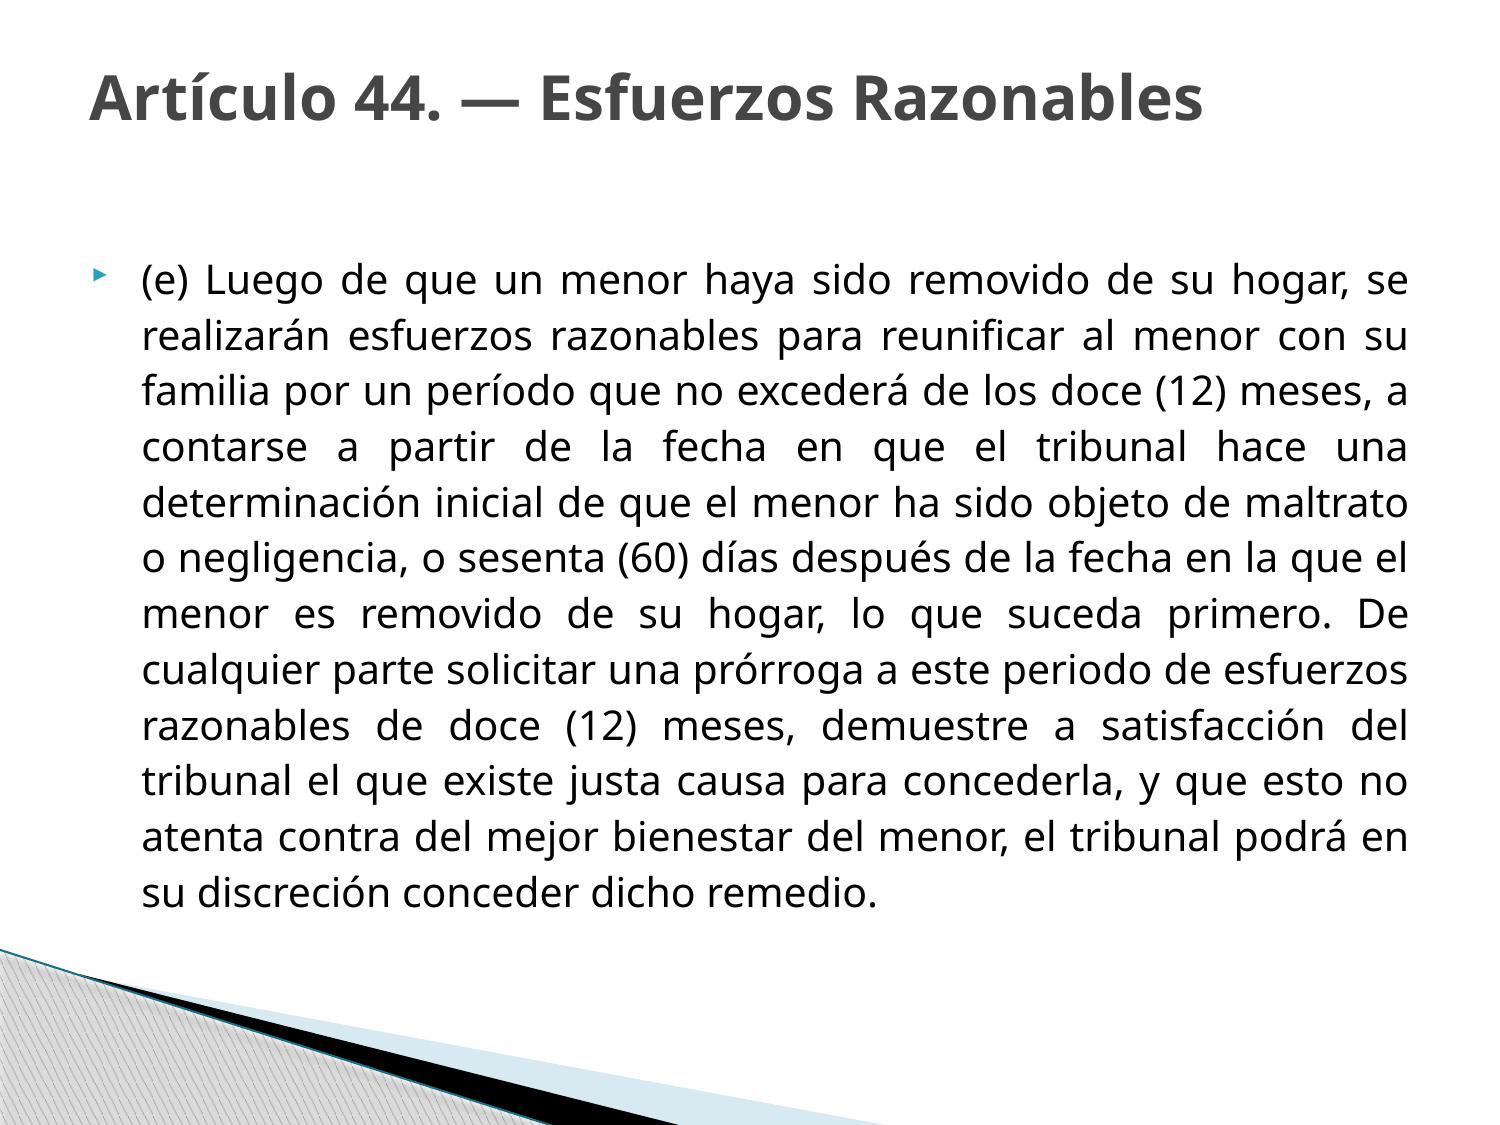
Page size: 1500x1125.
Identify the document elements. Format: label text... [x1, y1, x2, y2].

title Artículo 44. — Esfuerzos Razonables [75, 45, 1425, 233]
list (e) Luego de que un menor haya sido removido de su hogar, se realizarán esfuerzos razonables para reunificar al menor con su familia por un período que no excederá de los doce (12) meses, a contarse a partir de la fecha en que el tribunal hace una determinación inicial de que el menor ha sido objeto de maltrato o negligencia, o sesenta (60) días después de la fecha en la que el menor es removido de su hogar, lo que suceda primero. De cualquier parte solicitar una prórroga a este periodo de esfuerzos razonables de doce (12) meses, demuestre a satisfacción del tribunal el que existe justa causa para concederla, y que esto no atenta contra del mejor bienestar del menor, el tribunal podrá en su discreción conceder dicho remedio. [75, 243, 1425, 986]
